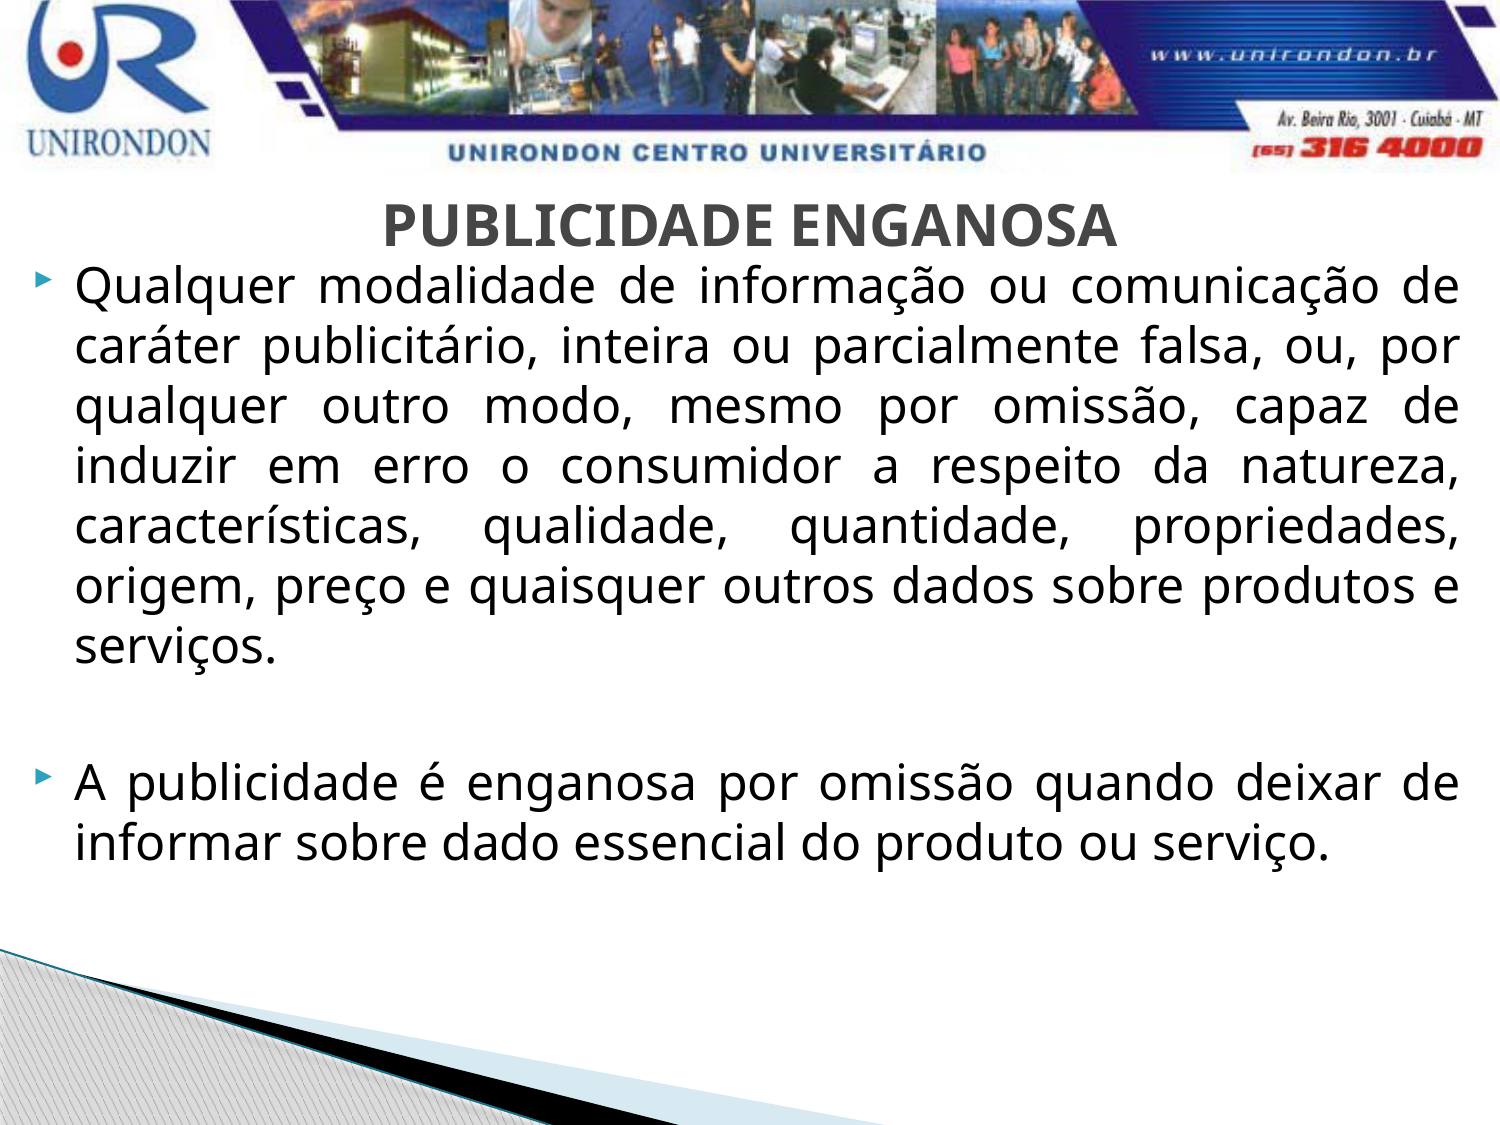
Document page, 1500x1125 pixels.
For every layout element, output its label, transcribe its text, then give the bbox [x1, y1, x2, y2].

title PUBLICIDADE ENGANOSA [0, 183, 1500, 270]
picture [0, 0, 1500, 174]
list Qualquer modalidade de informação ou comunicação de caráter publicitário, inteira ou parcialmente falsa, ou, por qualquer outro modo, mesmo por omissão, capaz de induzir em erro o consumidor a respeito da natureza, características, qualidade, quantidade, propriedades, origem, preço e quaisquer outros dados sobre produtos e serviços. A publicidade é enganosa por omissão quando deixar de informar sobre dado essencial do produto ou serviço. [0, 246, 1477, 1079]
